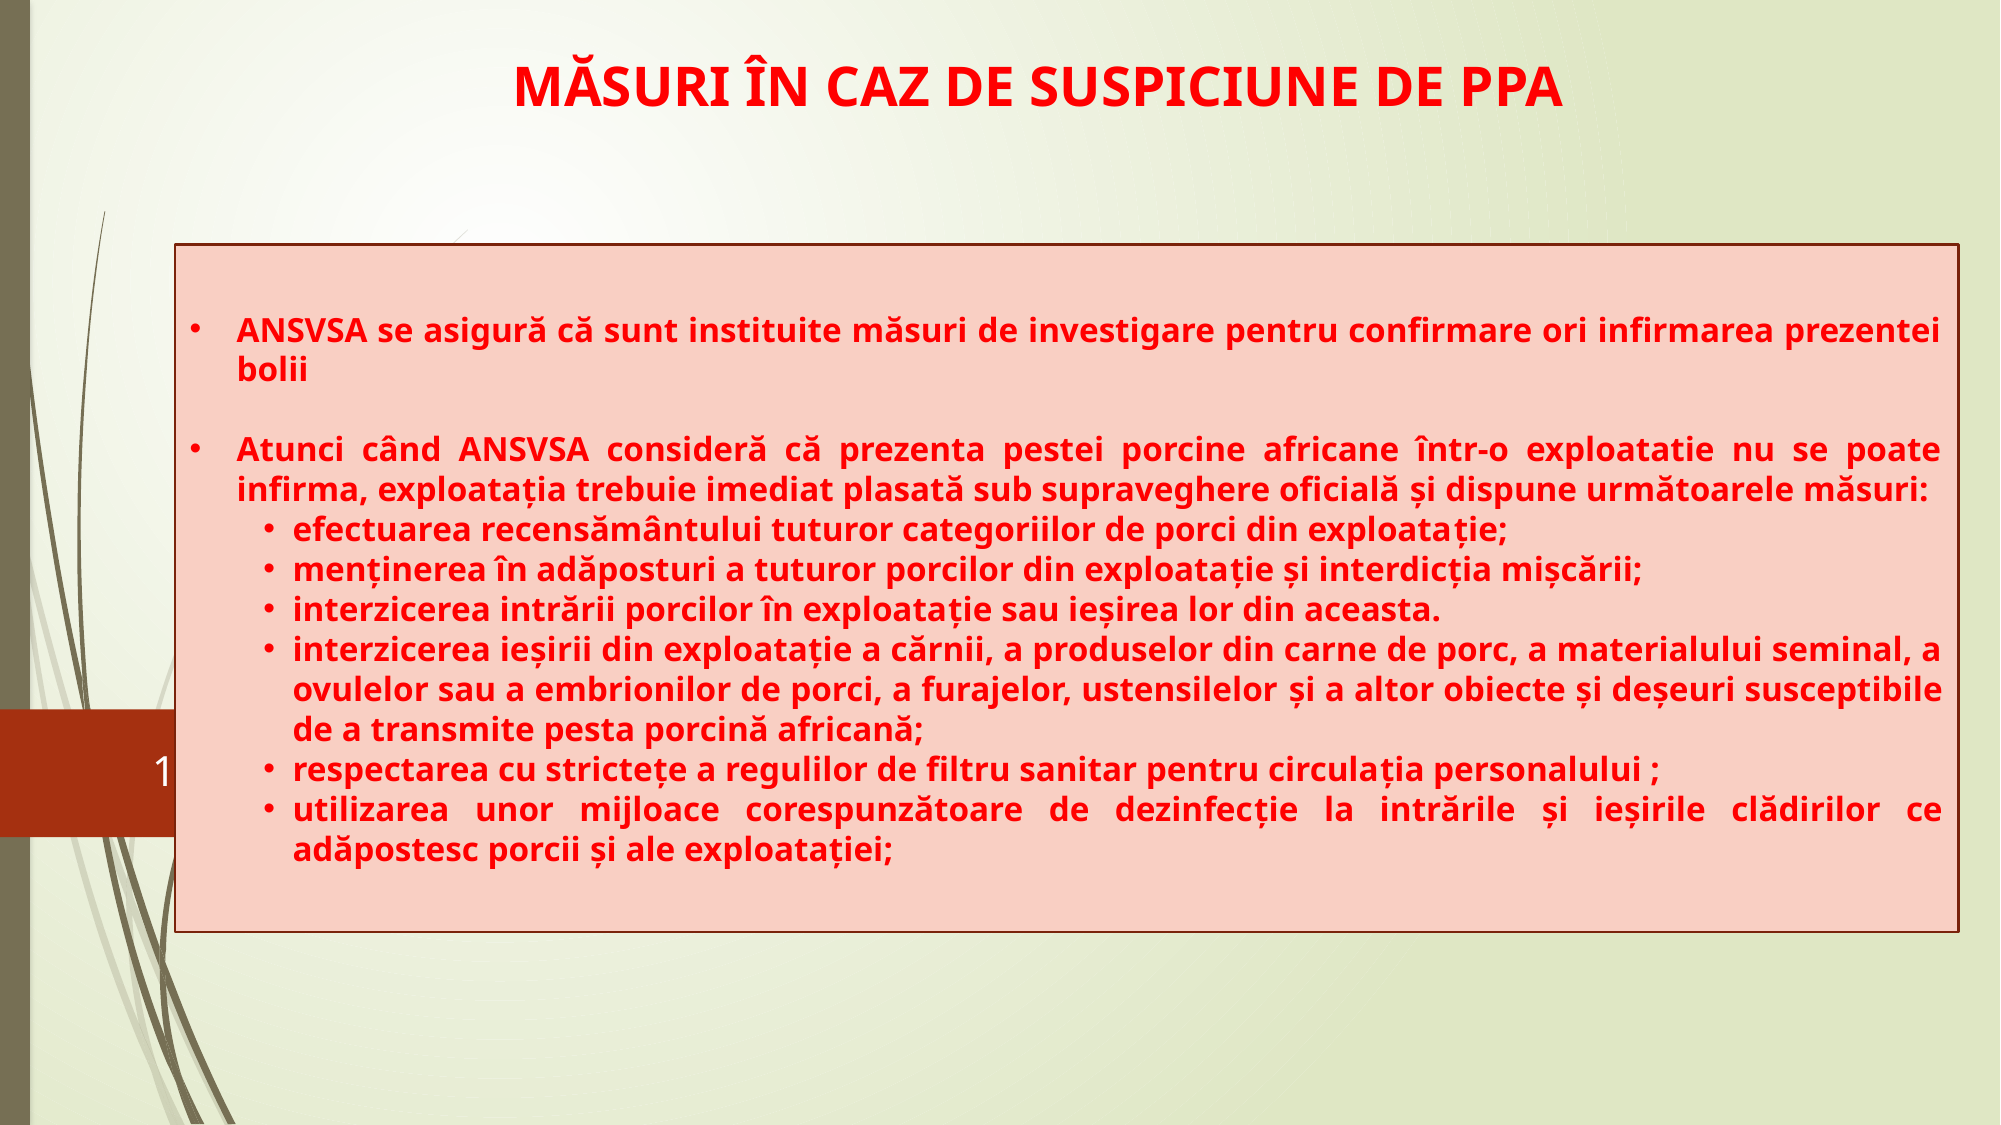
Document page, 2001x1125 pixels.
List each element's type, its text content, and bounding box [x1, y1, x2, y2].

text_box ANSVSA se asigură că sunt instituite măsuri de investigare pentru confirmare ori infirmarea prezentei bolii Atunci când ANSVSA consideră că prezenta pestei porcine africane într-o exploatatie nu se poate infirma, exploataţia trebuie imediat plasată sub supraveghere oficială şi dispune următoarele măsuri: efectuarea recensământului tuturor categoriilor de porci din exploataţie; menţinerea în adăposturi a tuturor porcilor din exploataţie şi interdicţia mişcării; interzicerea intrării porcilor în exploataţie sau ieşirea lor din aceasta. interzicerea ieşirii din exploataţie a cărnii, a produselor din carne de porc, a materialului seminal, a ovulelor sau a embrionilor de porci, a furajelor, ustensilelor şi a altor obiecte şi deşeuri susceptibile de a transmite pesta porcină africană; respectarea cu stricteţe a regulilor de filtru sanitar pentru circulaţia personalului ; utilizarea unor mijloace corespunzătoare de dezinfecţie la intrările şi ieşirile clădirilor ce adăpostesc porcii şi ale exploataţiei; [174, 243, 1960, 933]
slide_number 17 [87, 743, 216, 803]
title MĂSURI ÎN CAZ DE SUSPICIUNE DE PPA [414, 12, 1663, 125]
